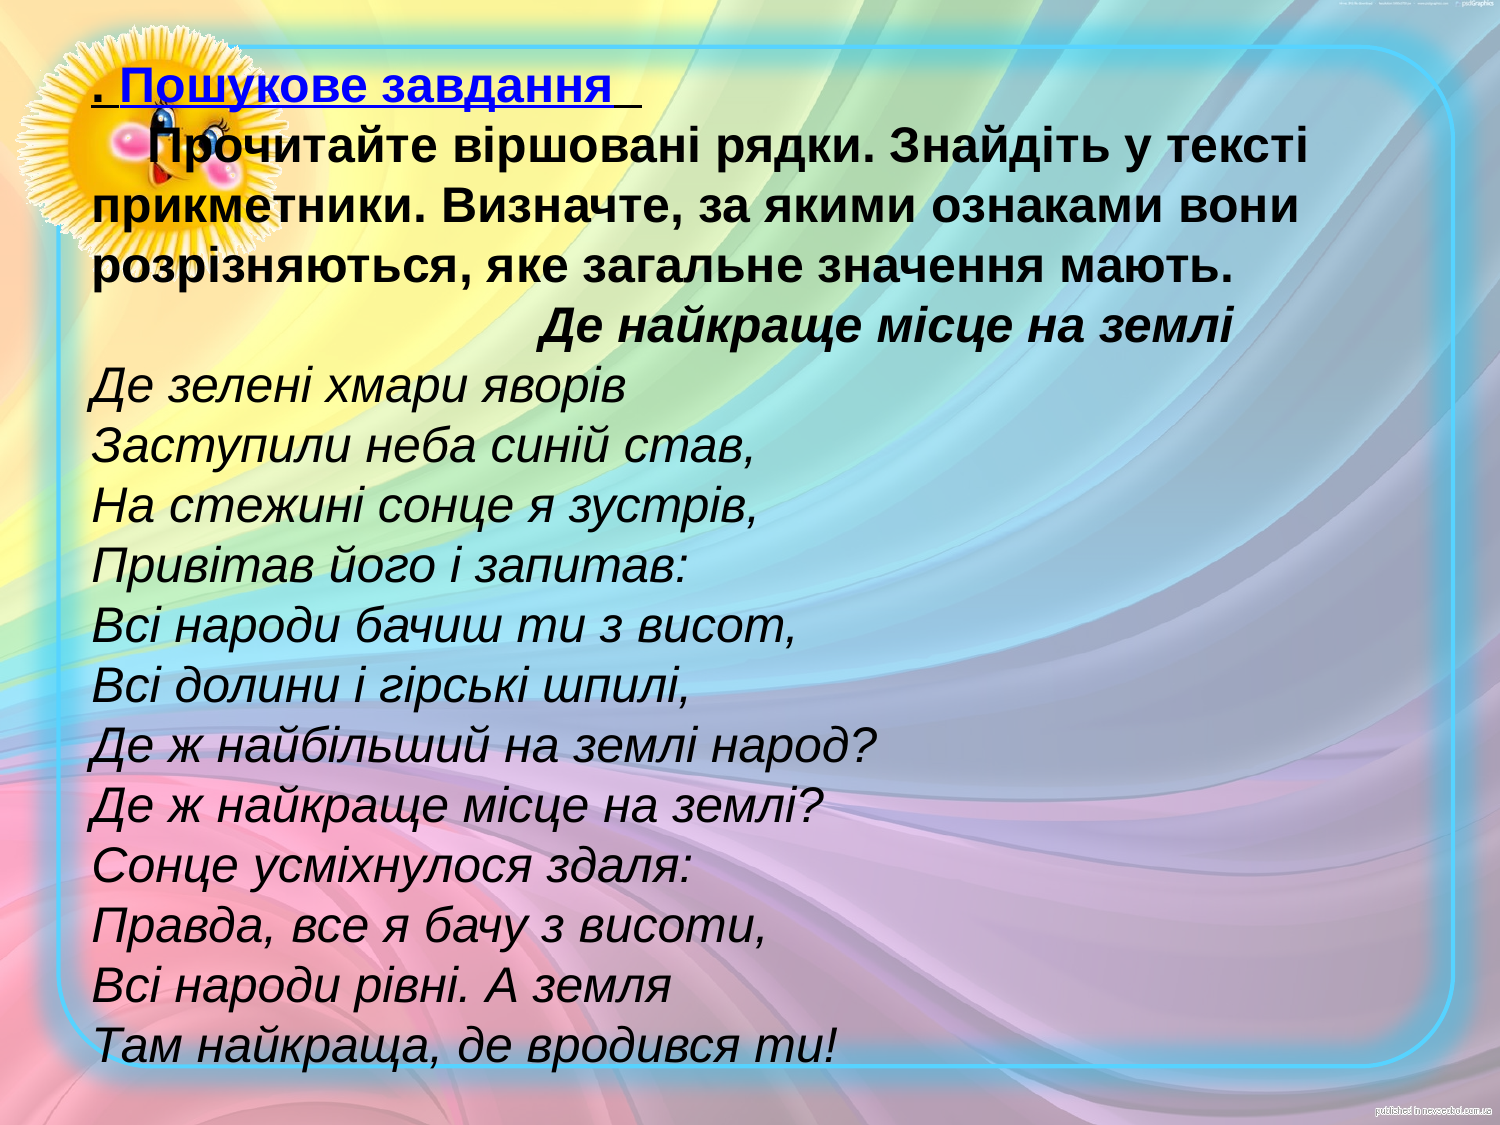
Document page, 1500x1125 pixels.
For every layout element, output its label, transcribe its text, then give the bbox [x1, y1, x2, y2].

picture [11, 11, 340, 340]
text_box . Пошукове завдання Прочитайте віршовані рядки. Знайдіть у тексті прикметники. Визначте, за якими ознаками вони розрізняються, яке загальне значення мають. Де найкраще місце на землі Де зелені хмари яворів Заступили неба синій став, На стежині сонце я зустрів, Привітав його і запитав: Всі народи бачиш ти з висот, Всі долини і гірські шпилі, Де ж найбільший на землі народ? Де ж найкраще місце на землі? Сонце усміхнулося здаля: Правда, все я бачу з висоти, Всі народи рівні. А земля Там найкраща, де вродився ти! [76, 45, 1424, 1080]
